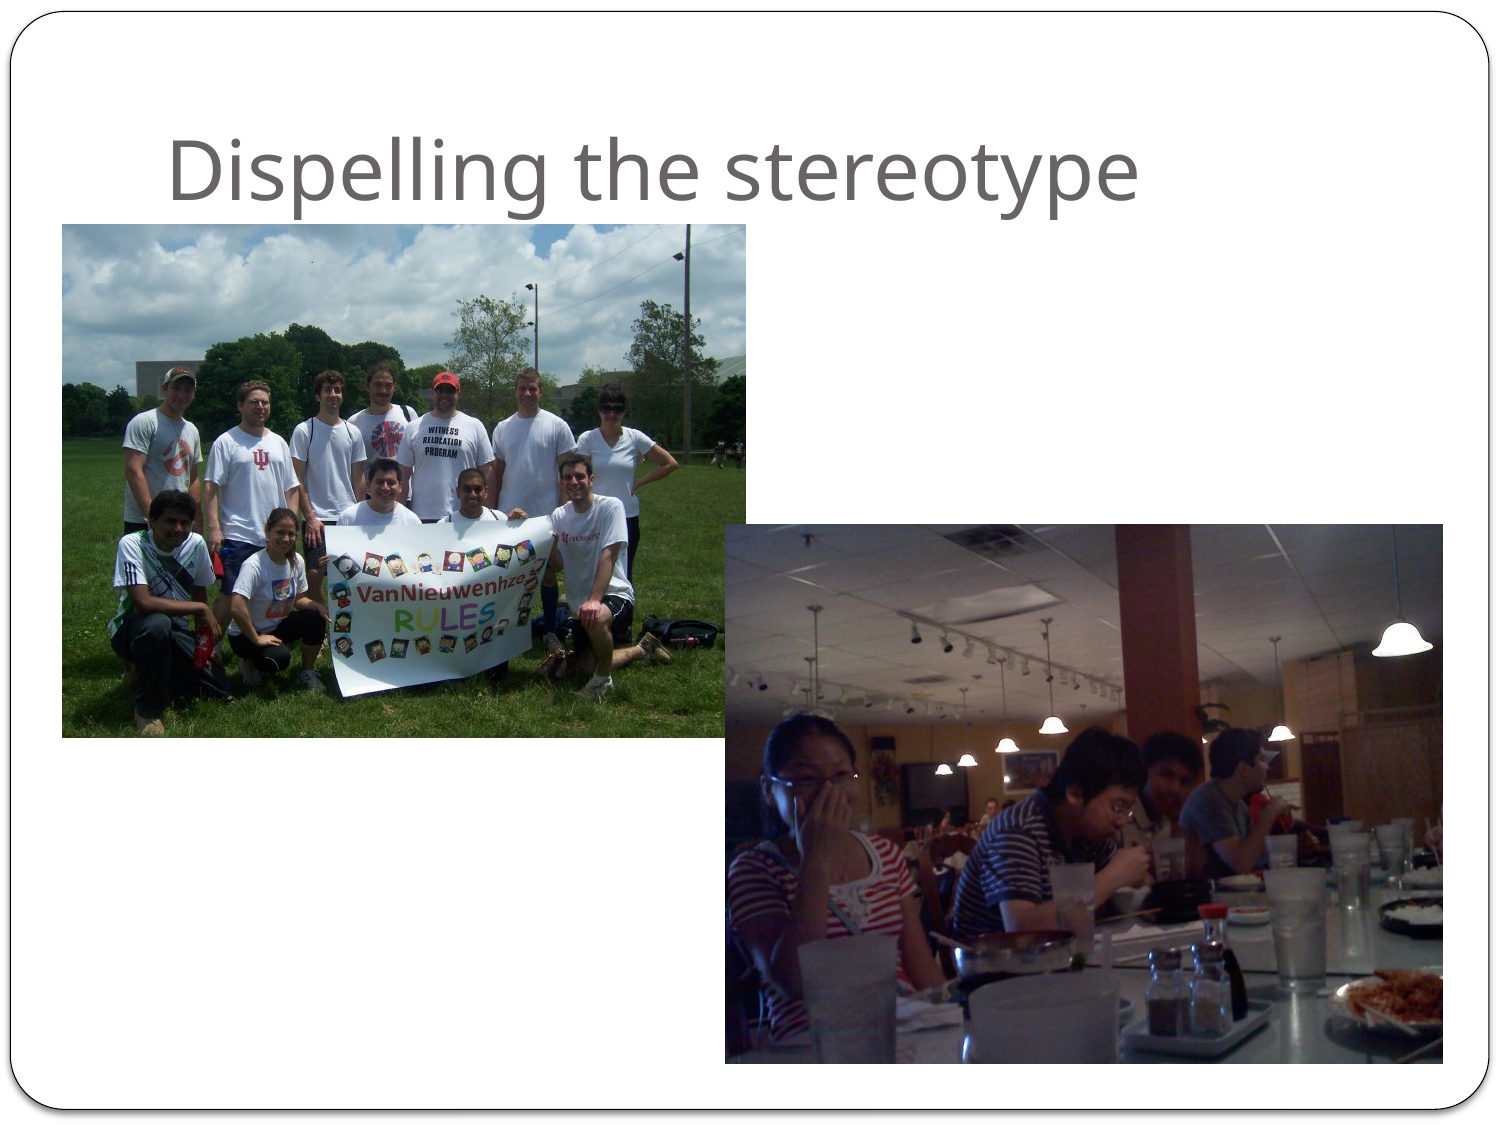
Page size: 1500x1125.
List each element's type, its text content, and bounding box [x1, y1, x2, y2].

picture [62, 224, 1444, 1064]
title Dispelling the stereotype [149, 44, 1426, 233]
